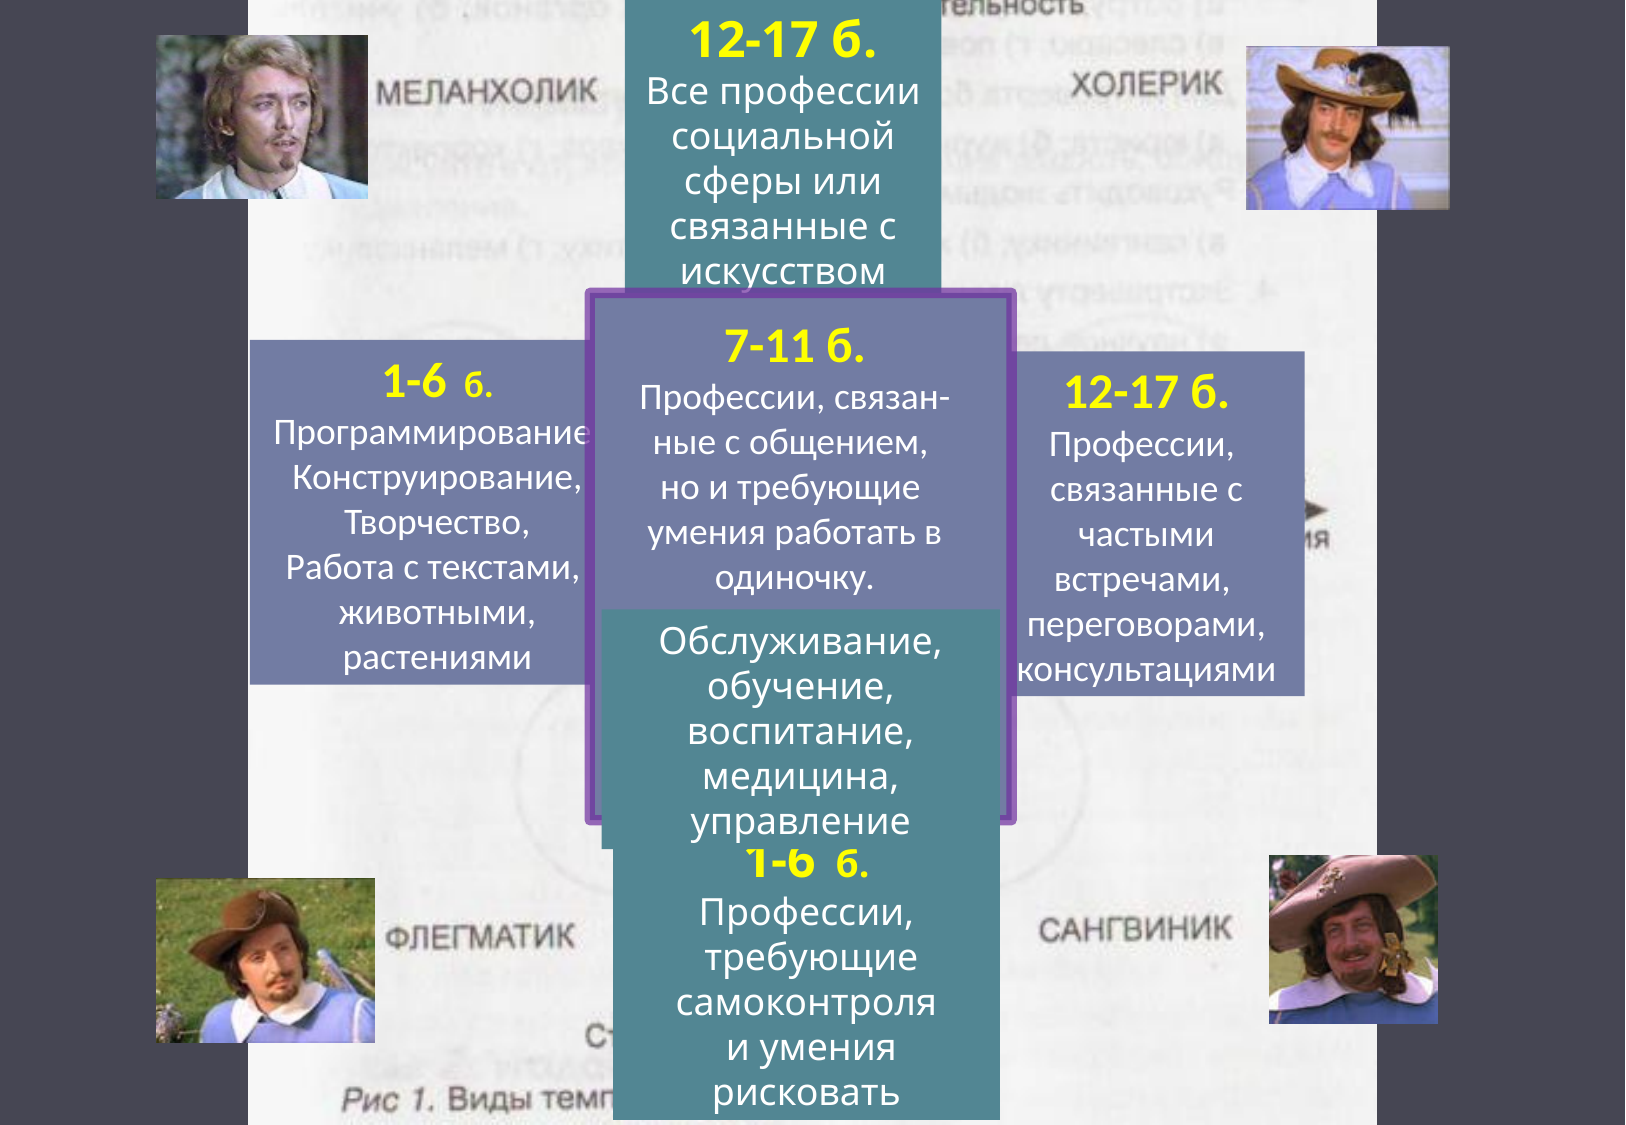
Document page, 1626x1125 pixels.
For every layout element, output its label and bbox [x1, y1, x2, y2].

picture [155, 0, 1450, 1125]
